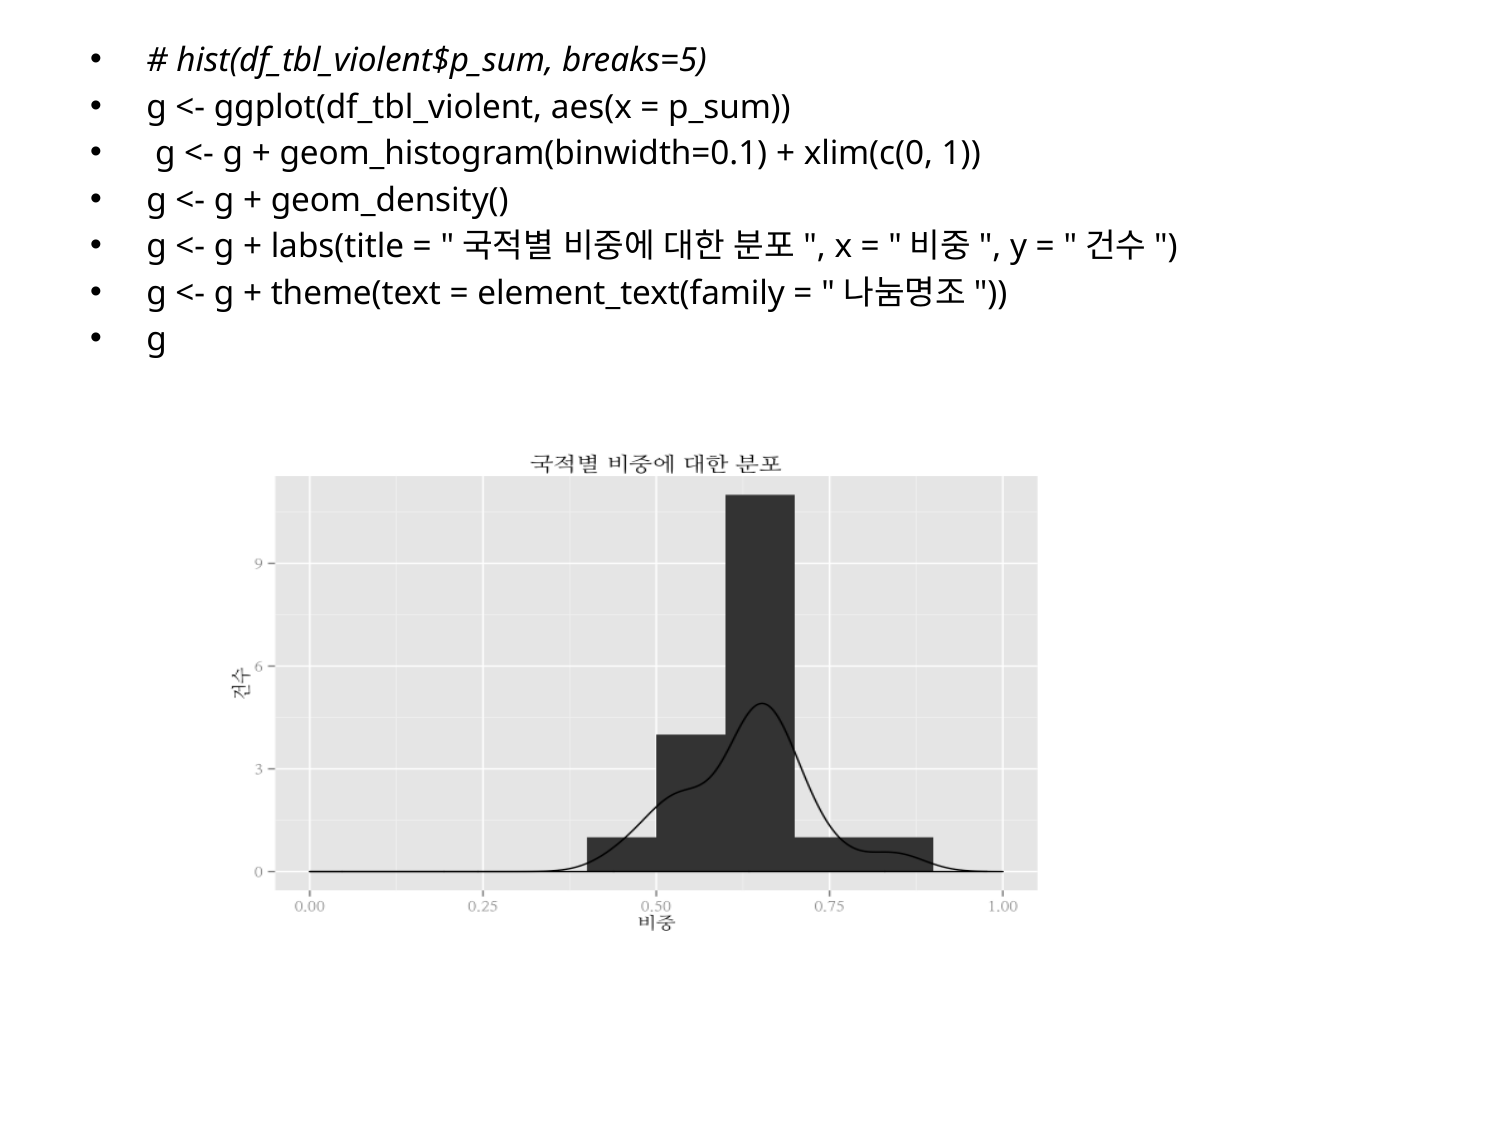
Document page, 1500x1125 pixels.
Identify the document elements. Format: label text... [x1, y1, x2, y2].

list # hist(df_tbl_violent$p_sum, breaks=5) g <- ggplot(df_tbl_violent, aes(x = p_sum)) g <- g + geom_histogram(binwidth=0.1) + xlim(c(0, 1)) g <- g + geom_density() g <- g + labs(title = "국적별 비중에 대한 분포", x = "비중", y = "건수") g <- g + theme(text = element_text(family = "나눔명조")) g [75, 30, 1425, 1005]
picture [159, 444, 1087, 932]
